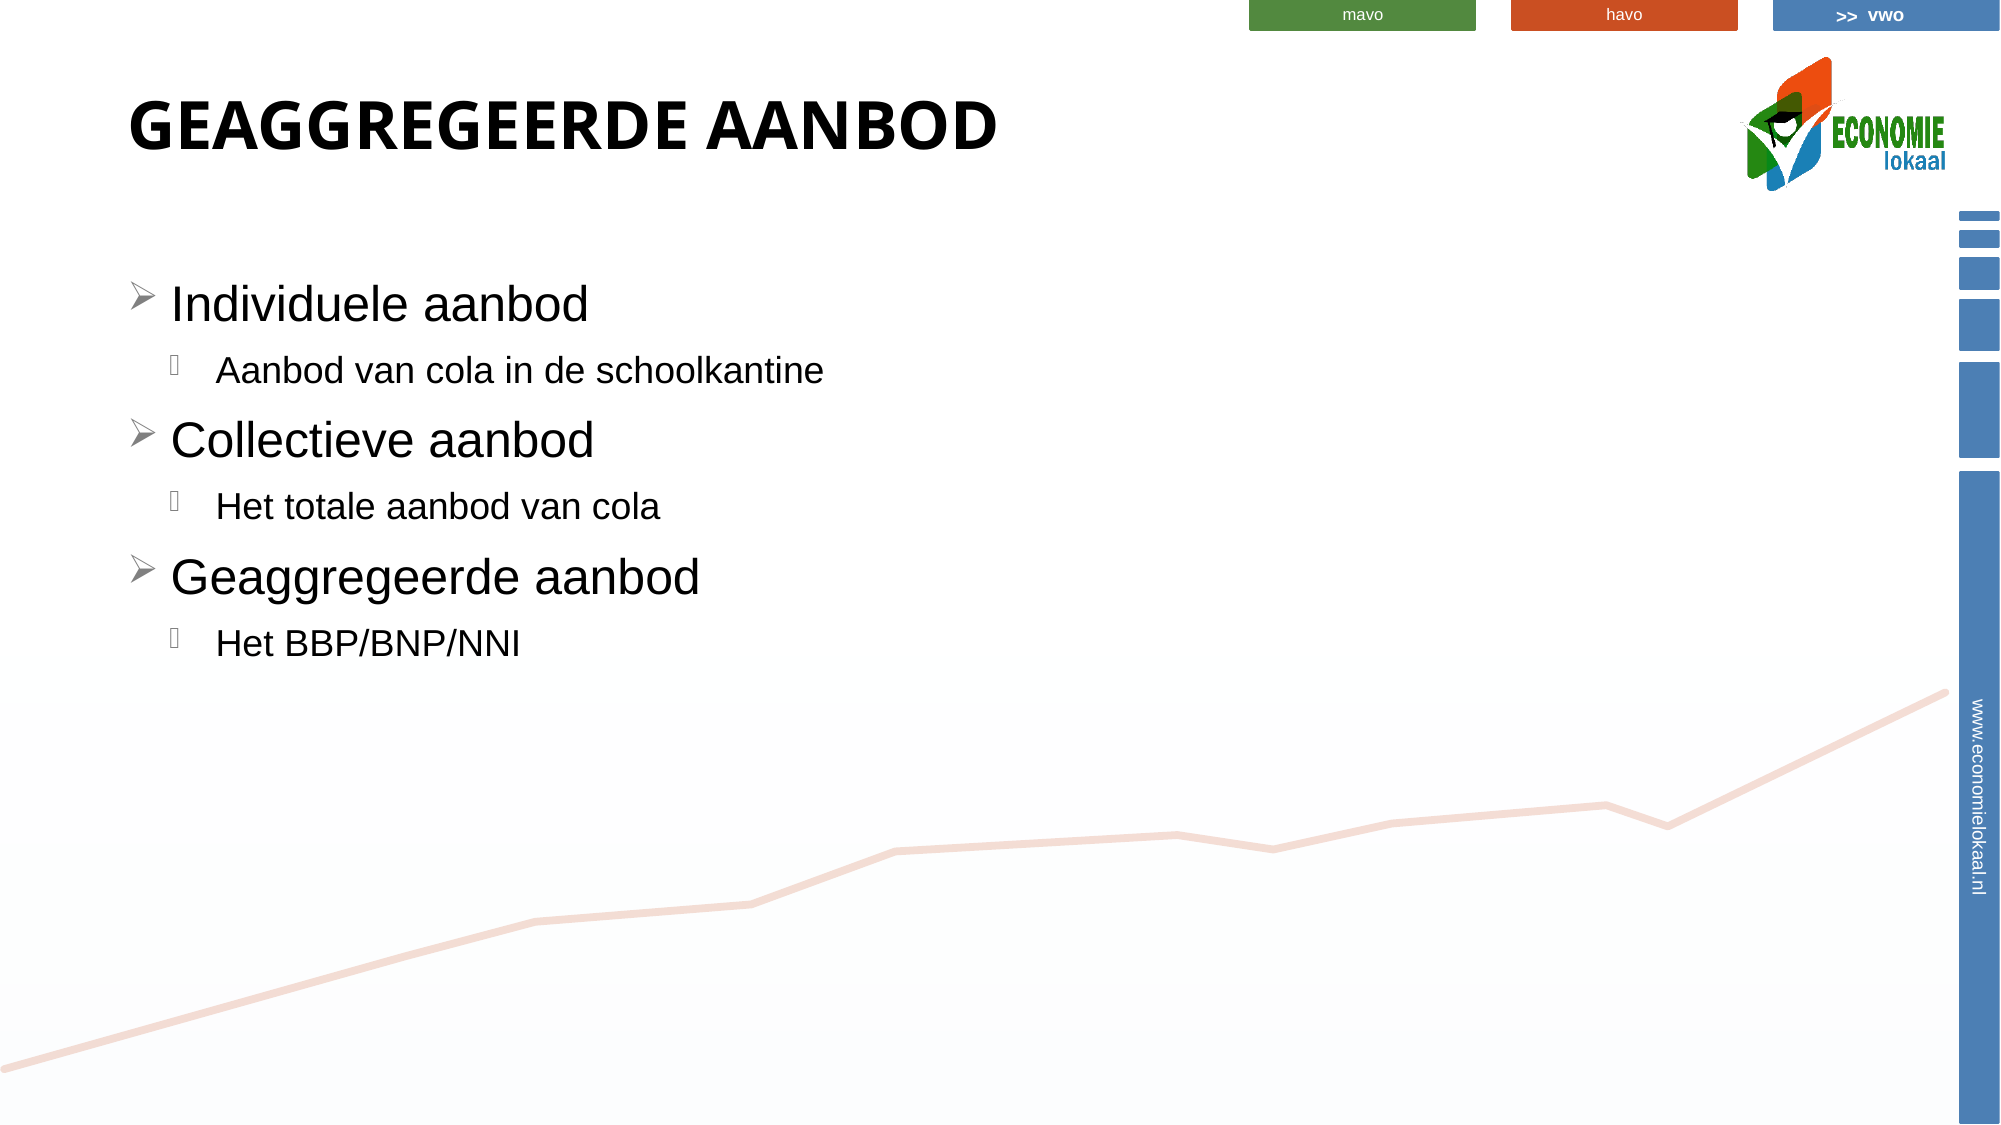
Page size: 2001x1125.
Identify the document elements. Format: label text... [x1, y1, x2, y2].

list Individuele aanbod Aanbod van cola in de schoolkantine Collectieve aanbod Het totale aanbod van cola Geaggregeerde aanbod Het BBP/BNP/NNI [112, 263, 1829, 1035]
picture [1739, 57, 1946, 191]
title Geaggregeerde aanbod [112, 74, 1618, 208]
